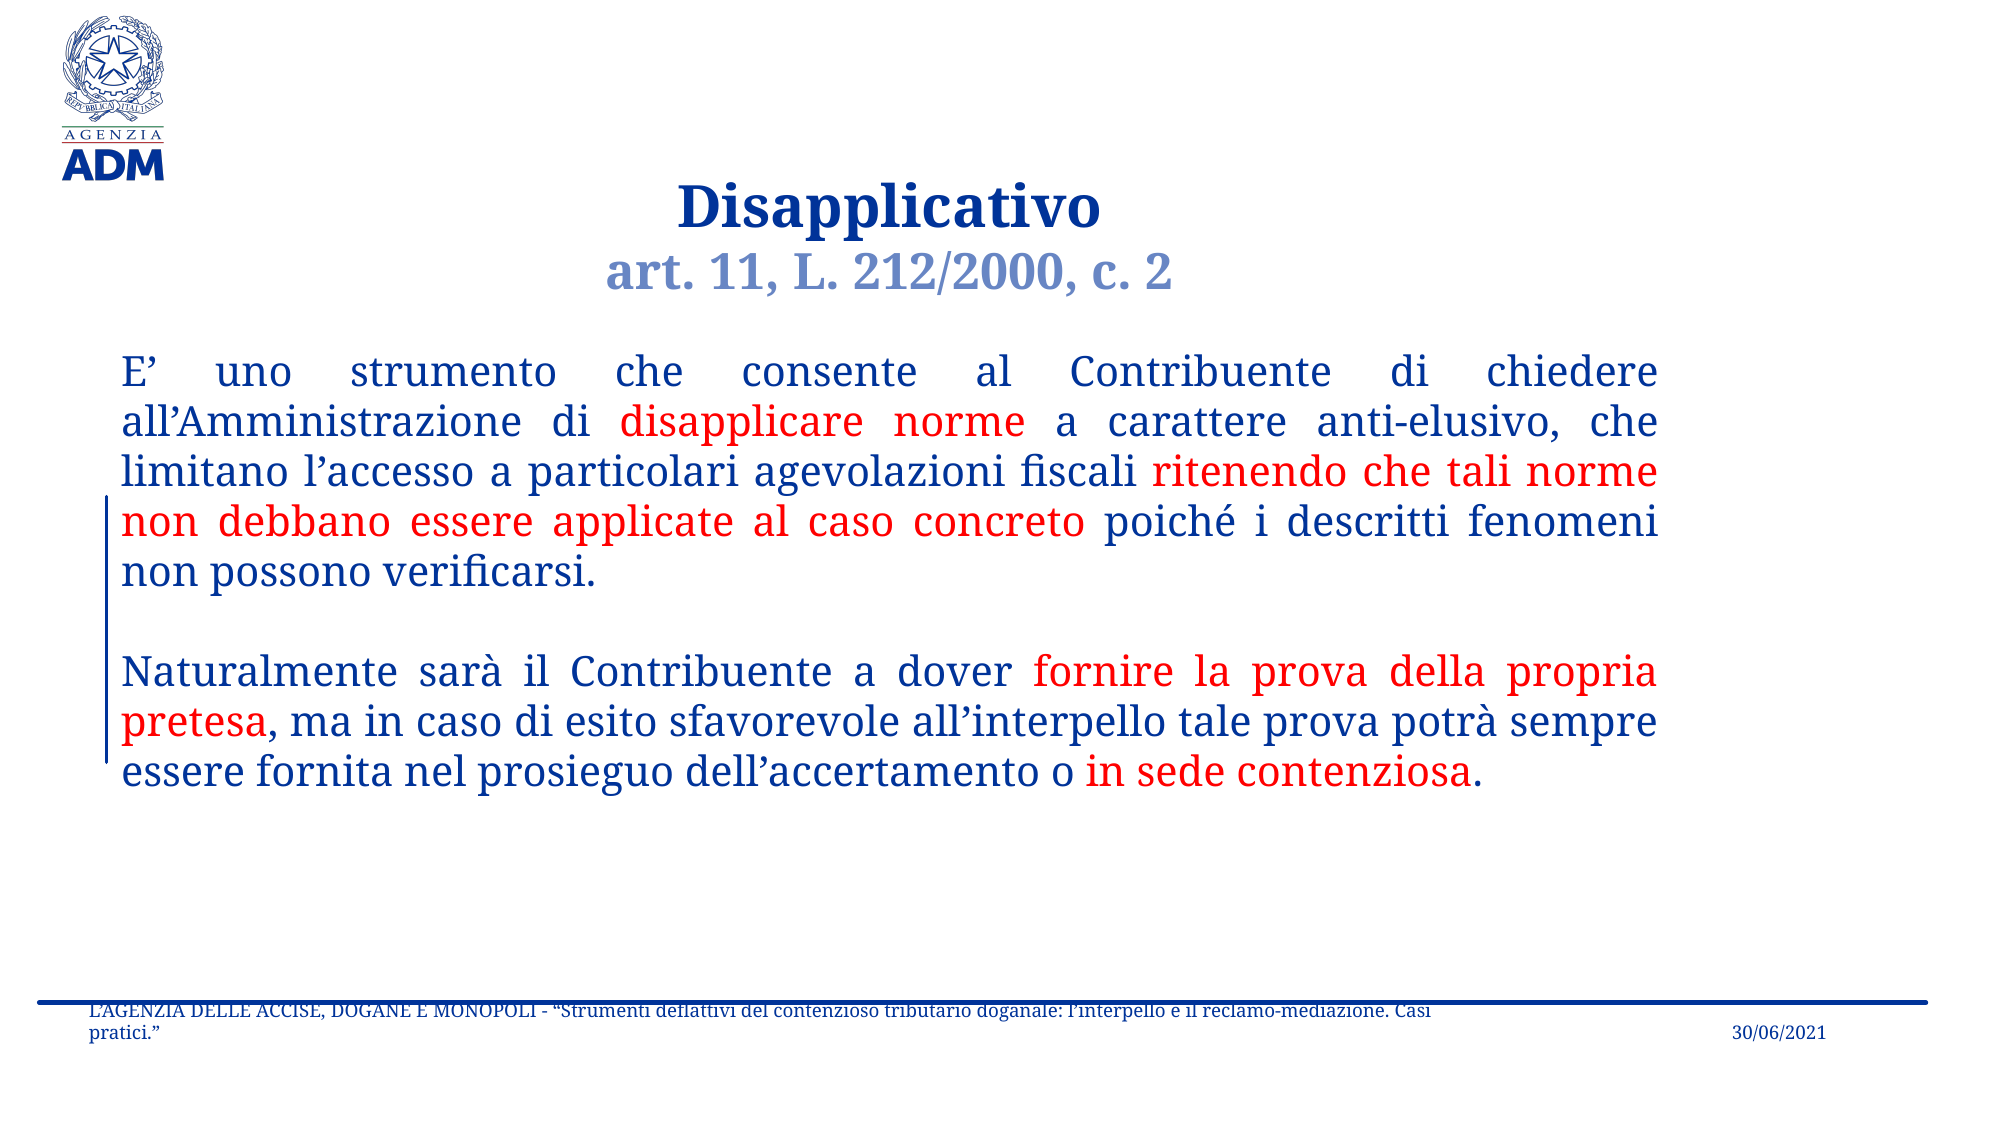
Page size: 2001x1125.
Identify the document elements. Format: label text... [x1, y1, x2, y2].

text_box Disapplicativo art. 11, L. 212/2000, c. 2 E’ uno strumento che consente al Contribuente di chiedere all’Amministrazione di disapplicare norme a carattere anti-elusivo, che limitano l’accesso a particolari agevolazioni fiscali ritenendo che tali norme non debbano essere applicate al caso concreto poiché i descritti fenomeni non possono verificarsi. Naturalmente sarà il Contribuente a dover fornire la prova della propria pretesa, ma in caso di esito sfavorevole all’interpello tale prova potrà sempre essere fornita nel prosieguo dell’accertamento o in sede contenziosa. [106, 161, 1674, 802]
footer L’AGENZIA DELLE ACCISE, DOGANE E MONOPOLI - “Strumenti deflattivi del contenzioso tributario doganale: l’interpello e il reclamo-mediazione. Casi pratici.” [74, 991, 1493, 1051]
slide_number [1621, 991, 1842, 1051]
picture [44, 0, 183, 201]
